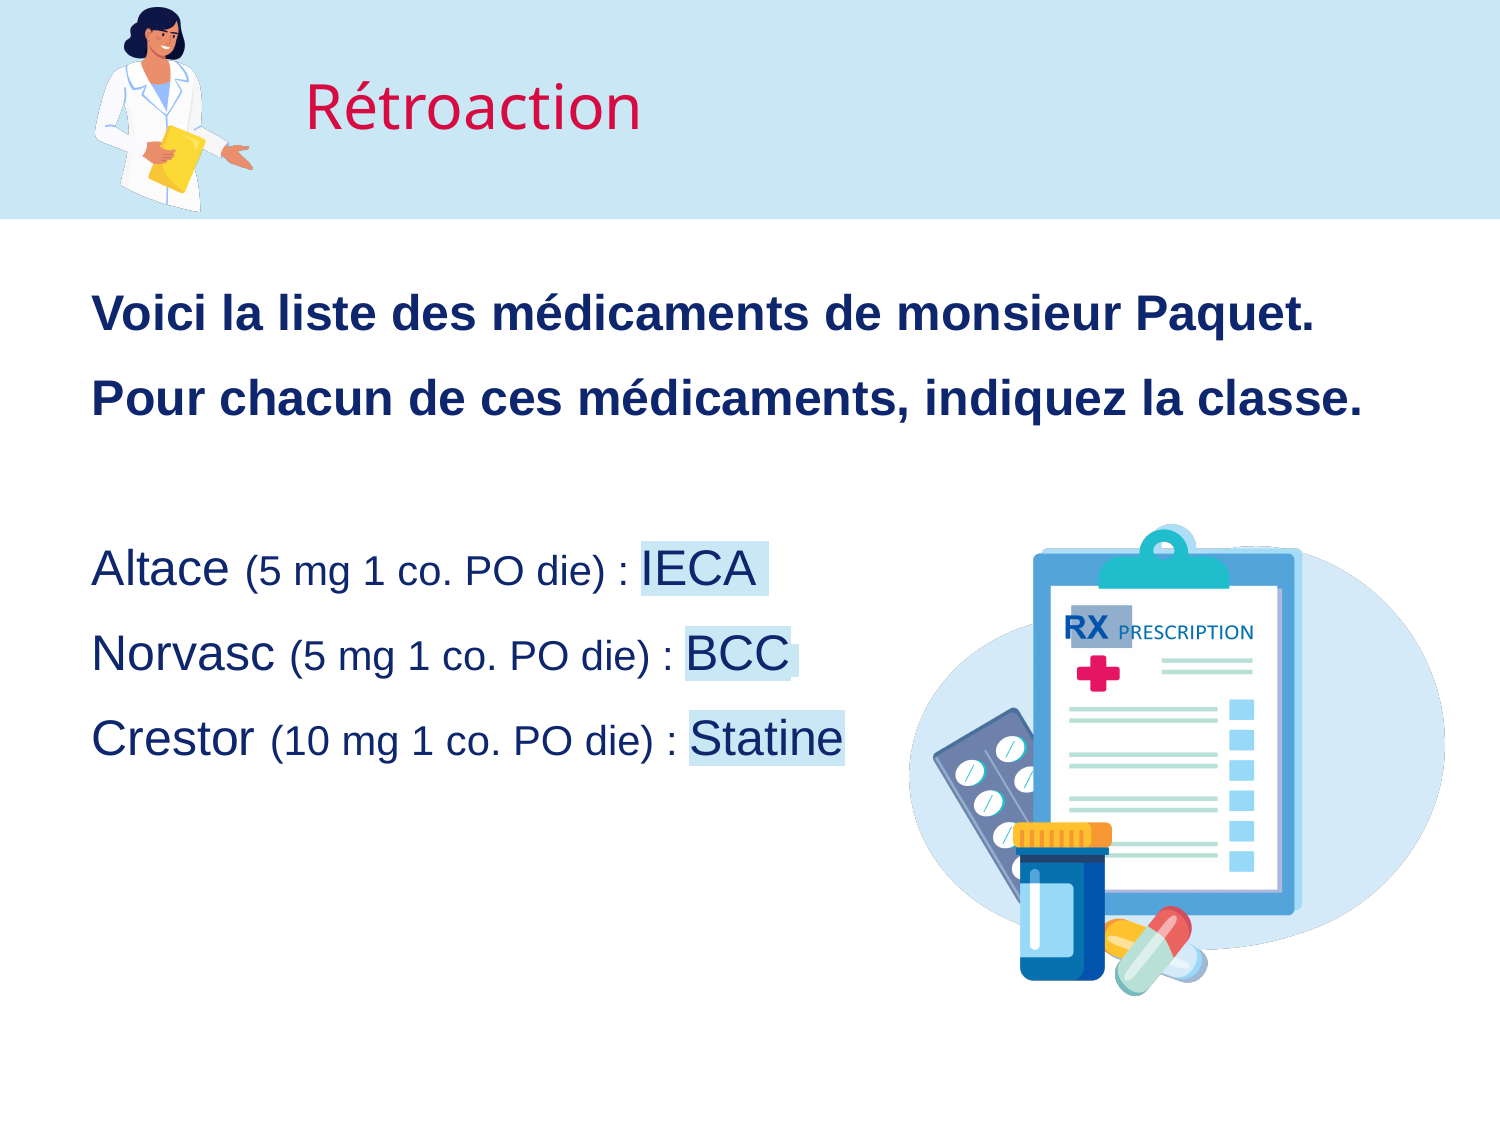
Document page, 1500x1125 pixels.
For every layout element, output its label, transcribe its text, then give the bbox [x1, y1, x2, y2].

picture [909, 524, 1445, 996]
picture [95, 7, 253, 212]
text_box Voici la liste des médicaments de monsieur Paquet. Pour chacun de ces médicaments, indiquez la classe. Altace (5 mg 1 co. PO die) : IECA Norvasc (5 mg 1 co. PO die) : BCC Crestor (10 mg 1 co. PO die) : Statine [76, 273, 1418, 929]
